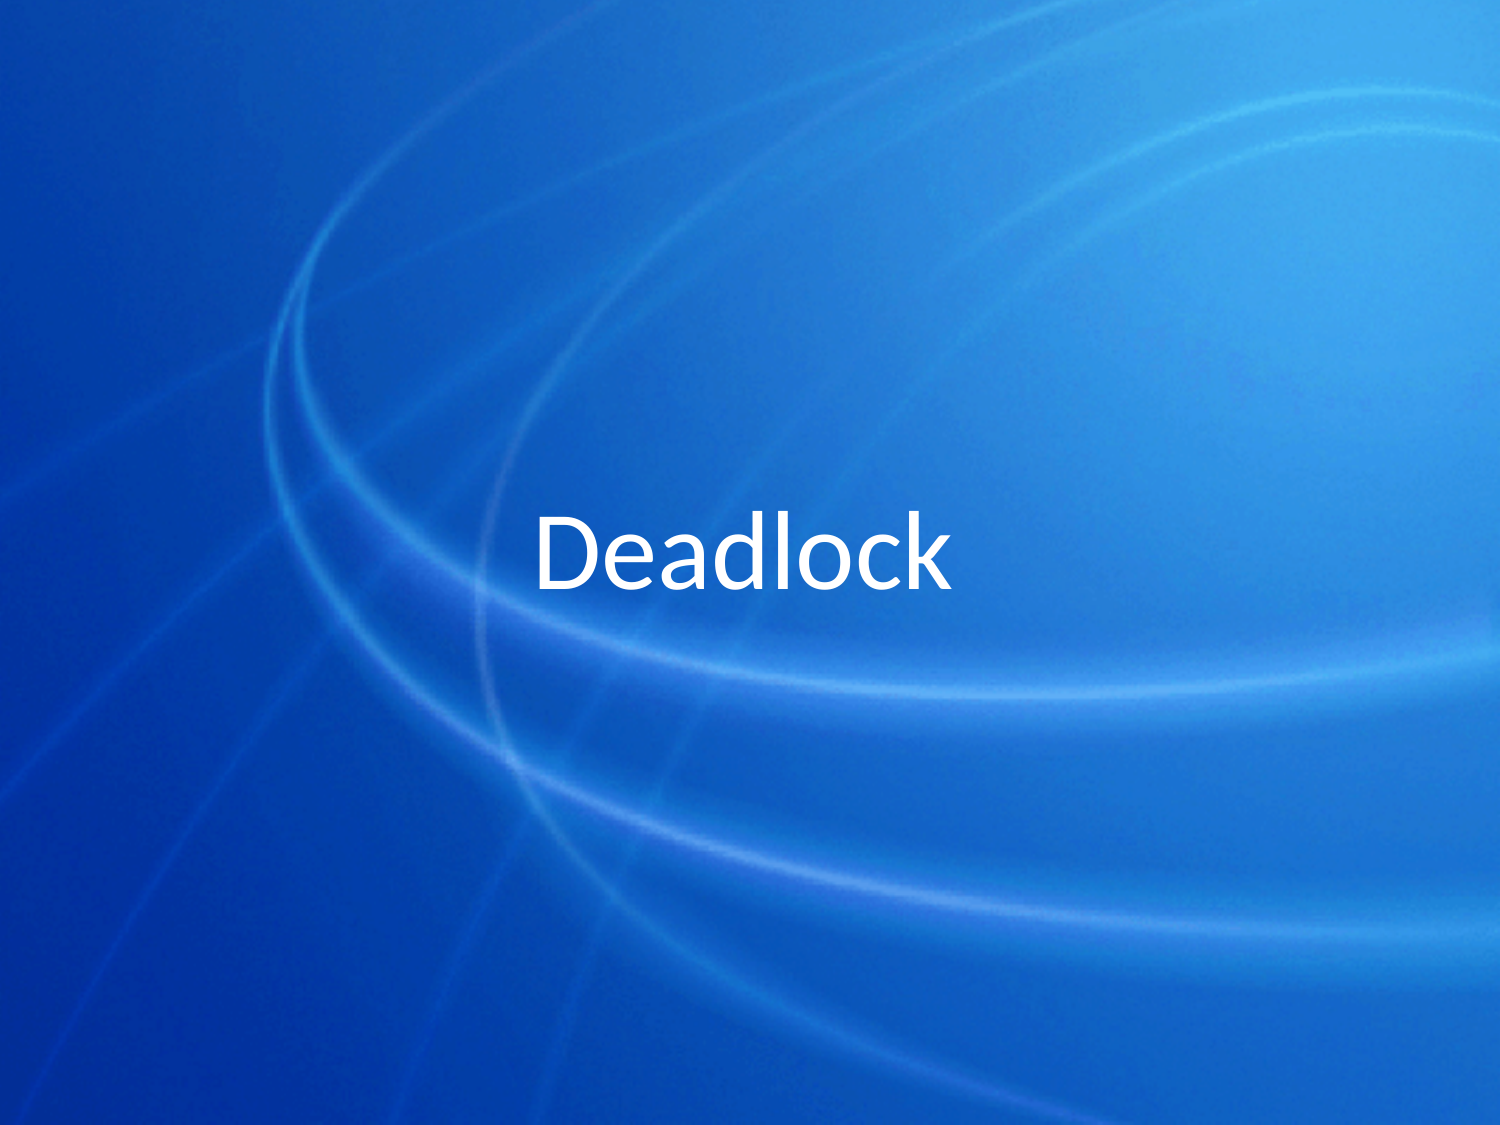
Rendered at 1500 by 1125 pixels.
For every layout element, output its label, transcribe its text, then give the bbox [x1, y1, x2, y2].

picture [0, 0, 1500, 1125]
title Deadlock [412, 450, 1074, 639]
